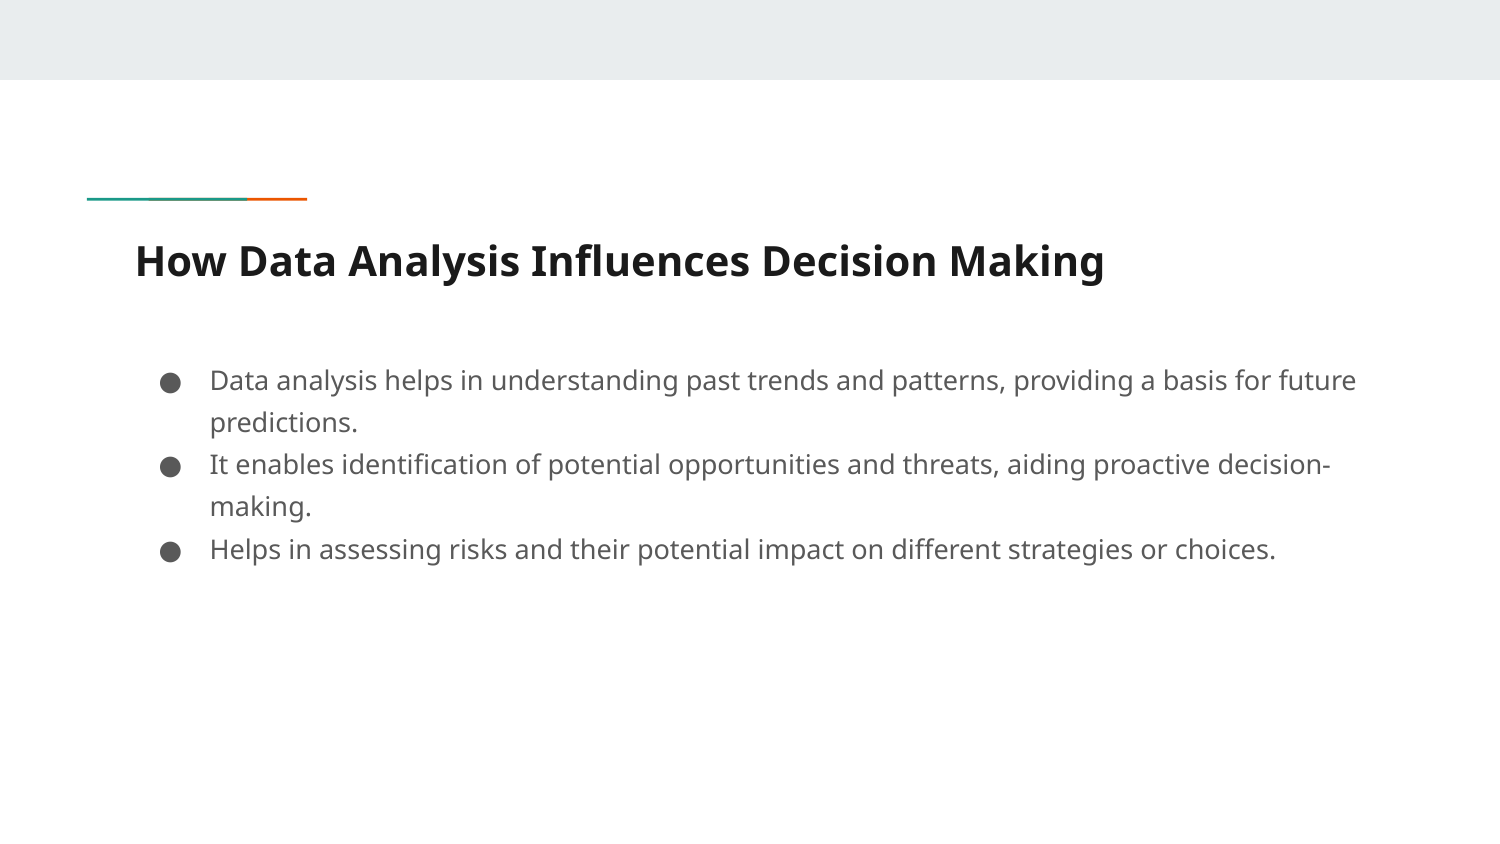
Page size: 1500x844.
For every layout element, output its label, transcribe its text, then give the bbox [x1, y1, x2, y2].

title How Data Analysis Influences Decision Making [119, 216, 1381, 305]
list Data analysis helps in understanding past trends and patterns, providing a basis for future predictions. It enables identification of potential opportunities and threats, aiding proactive decision-making. Helps in assessing risks and their potential impact on different strategies or choices. [119, 341, 1381, 712]
